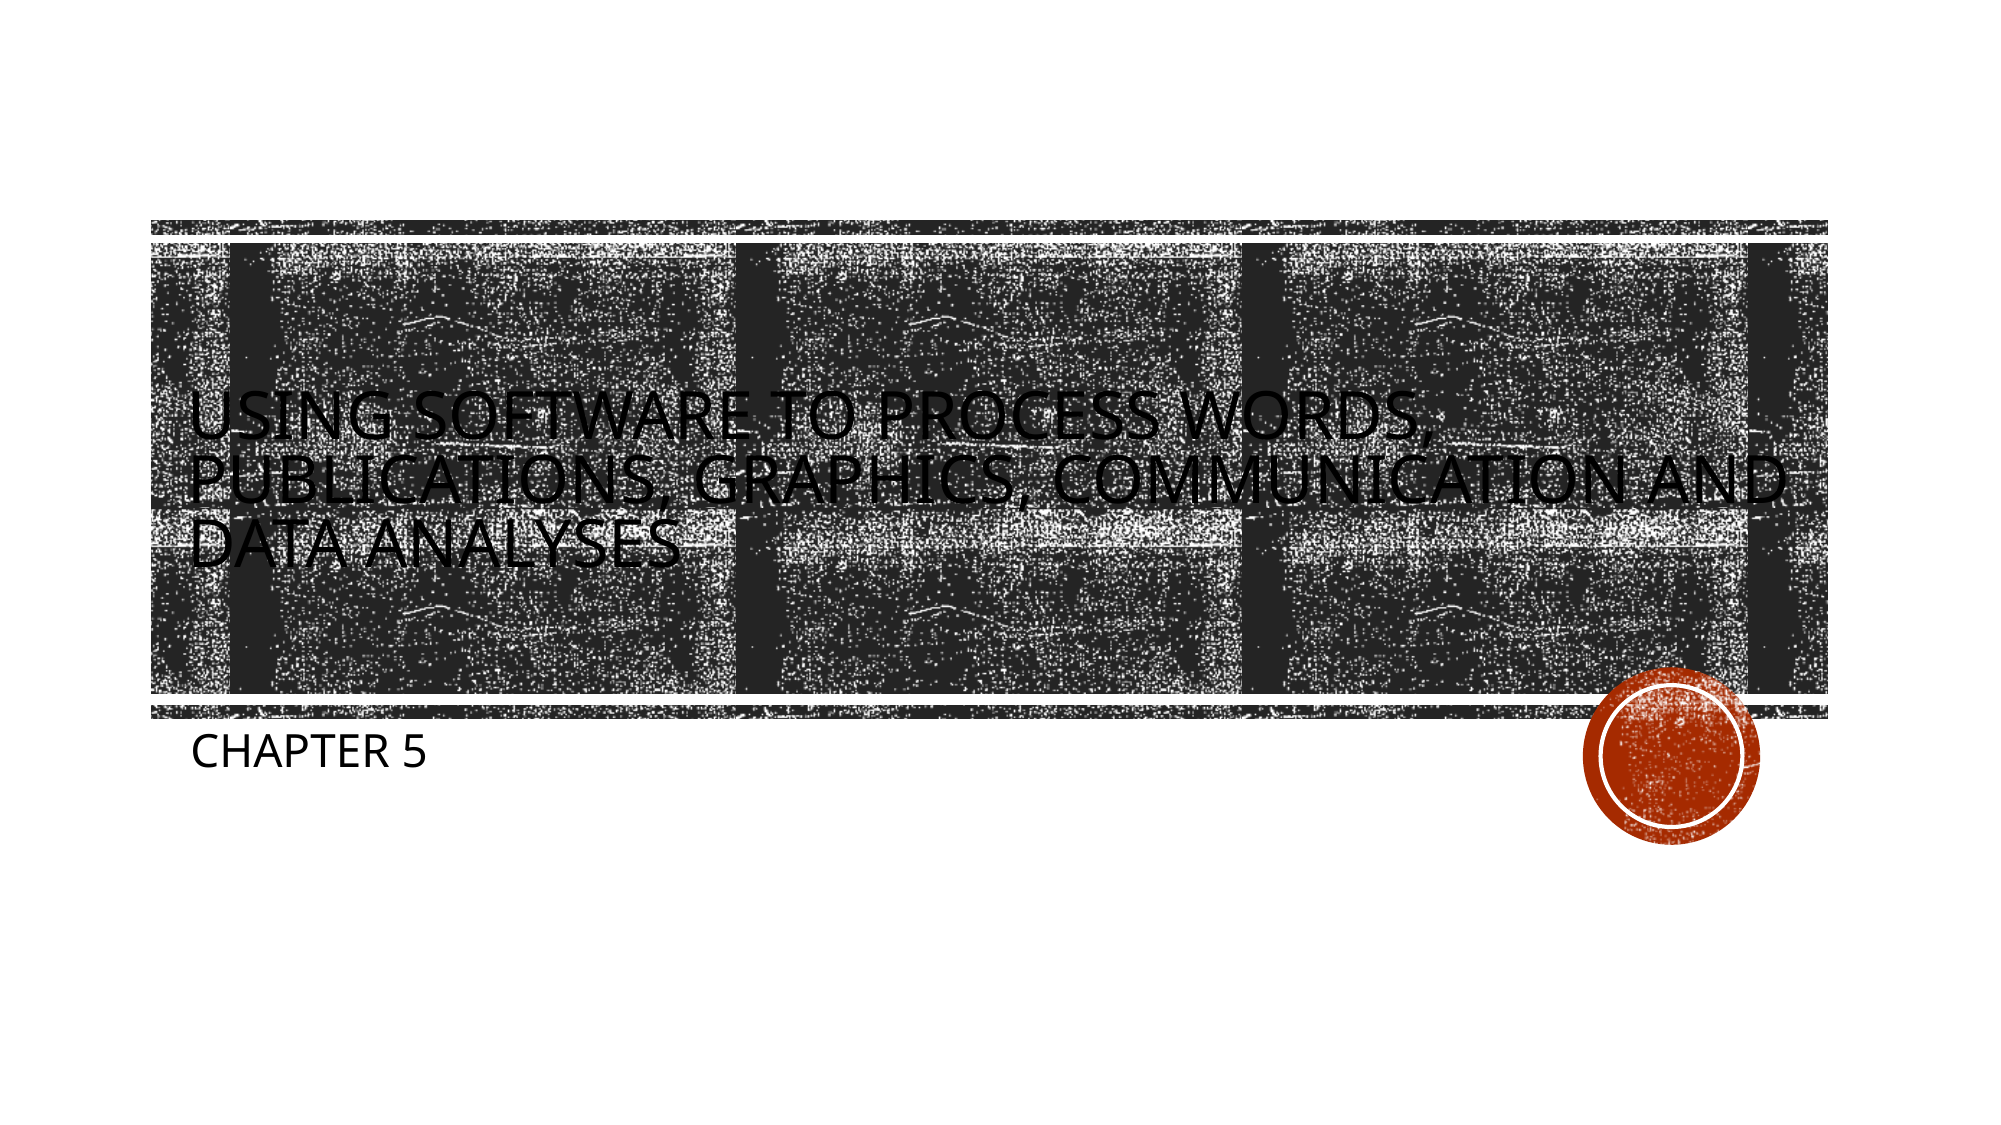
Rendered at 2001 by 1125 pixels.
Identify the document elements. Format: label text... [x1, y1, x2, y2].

subtitle CHAPTER 5 [175, 720, 1470, 896]
title USING SOFTWARE TO PROCESS WORDS, PUBLICATIONS, GRAPHICS, COMMUNICATION AND DATA ANALYSES [172, 234, 1808, 733]
